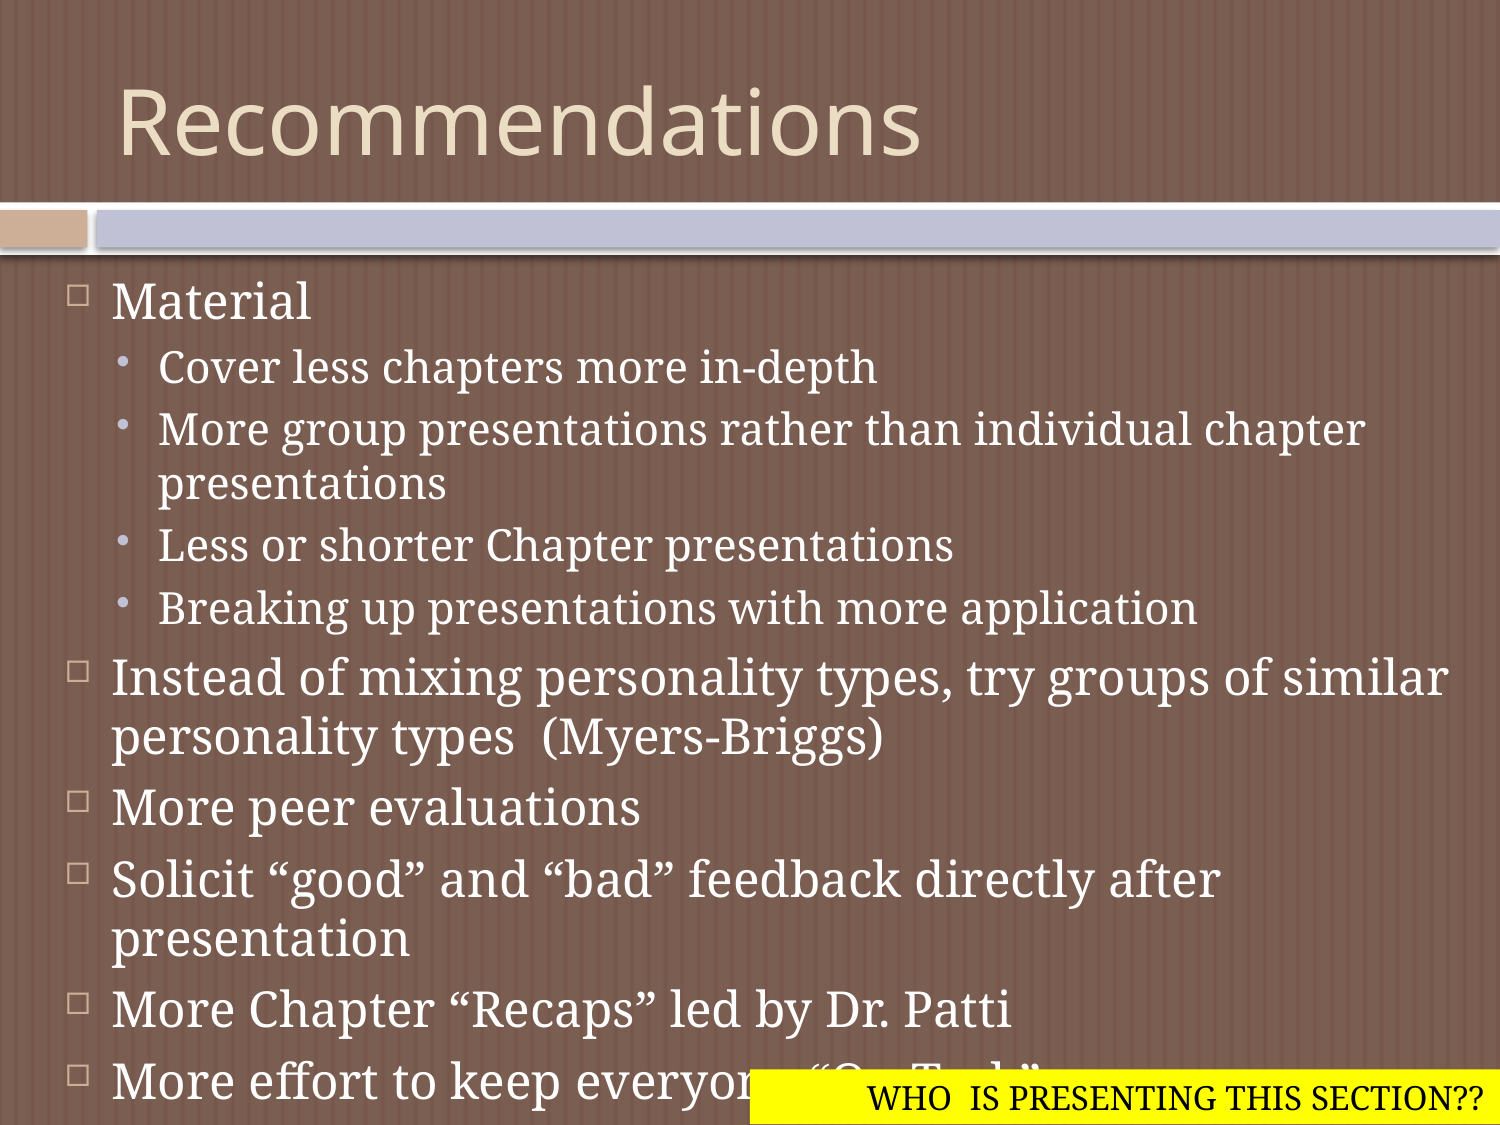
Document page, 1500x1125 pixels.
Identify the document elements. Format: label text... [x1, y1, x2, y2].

list Material Cover less chapters more in-depth More group presentations rather than individual chapter presentations Less or shorter Chapter presentations Breaking up presentations with more application Instead of mixing personality types, try groups of similar personality types (Myers-Briggs) More peer evaluations Solicit “good” and “bad” feedback directly after presentation More Chapter “Recaps” led by Dr. Patti More effort to keep everyone “On Task” [50, 262, 1500, 1125]
text_box WHO IS PRESENTING THIS SECTION?? [749, 1069, 1500, 1125]
title Recommendations [100, 37, 1438, 200]
